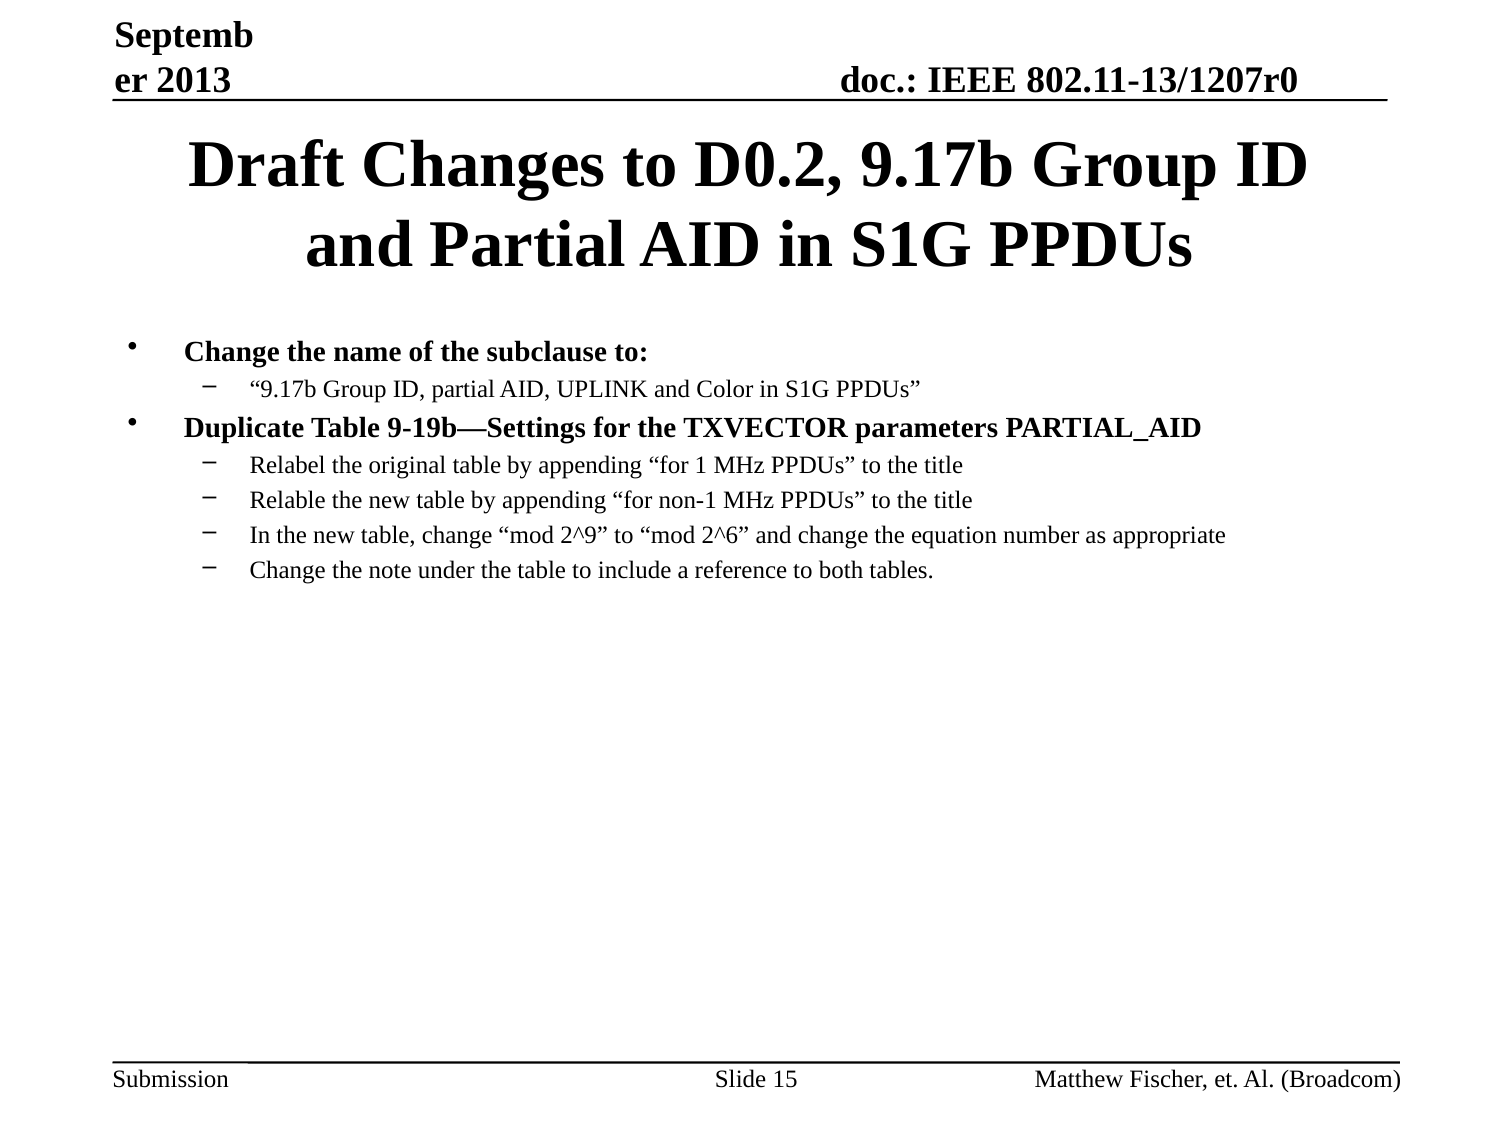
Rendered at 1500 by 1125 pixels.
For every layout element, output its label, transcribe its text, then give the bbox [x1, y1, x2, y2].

slide_number Slide 15 [712, 1061, 800, 1093]
list Change the name of the subclause to: “9.17b Group ID, partial AID, UPLINK and Color in S1G PPDUs” Duplicate Table 9-19b—Settings for the TXVECTOR parameters PARTIAL_AID Relabel the original table by appending “for 1 MHz PPDUs” to the title Relable the new table by appending “for non-1 MHz PPDUs” to the title In the new table, change “mod 2^9” to “mod 2^6” and change the equation number as appropriate Change the note under the table to include a reference to both tables. [112, 324, 1388, 1000]
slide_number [114, 54, 270, 101]
title Draft Changes to D0.2, 9.17b Group ID and Partial AID in S1G PPDUs [112, 112, 1388, 288]
footer Matthew Fischer, et. Al. (Broadcom) [1029, 1061, 1402, 1093]
